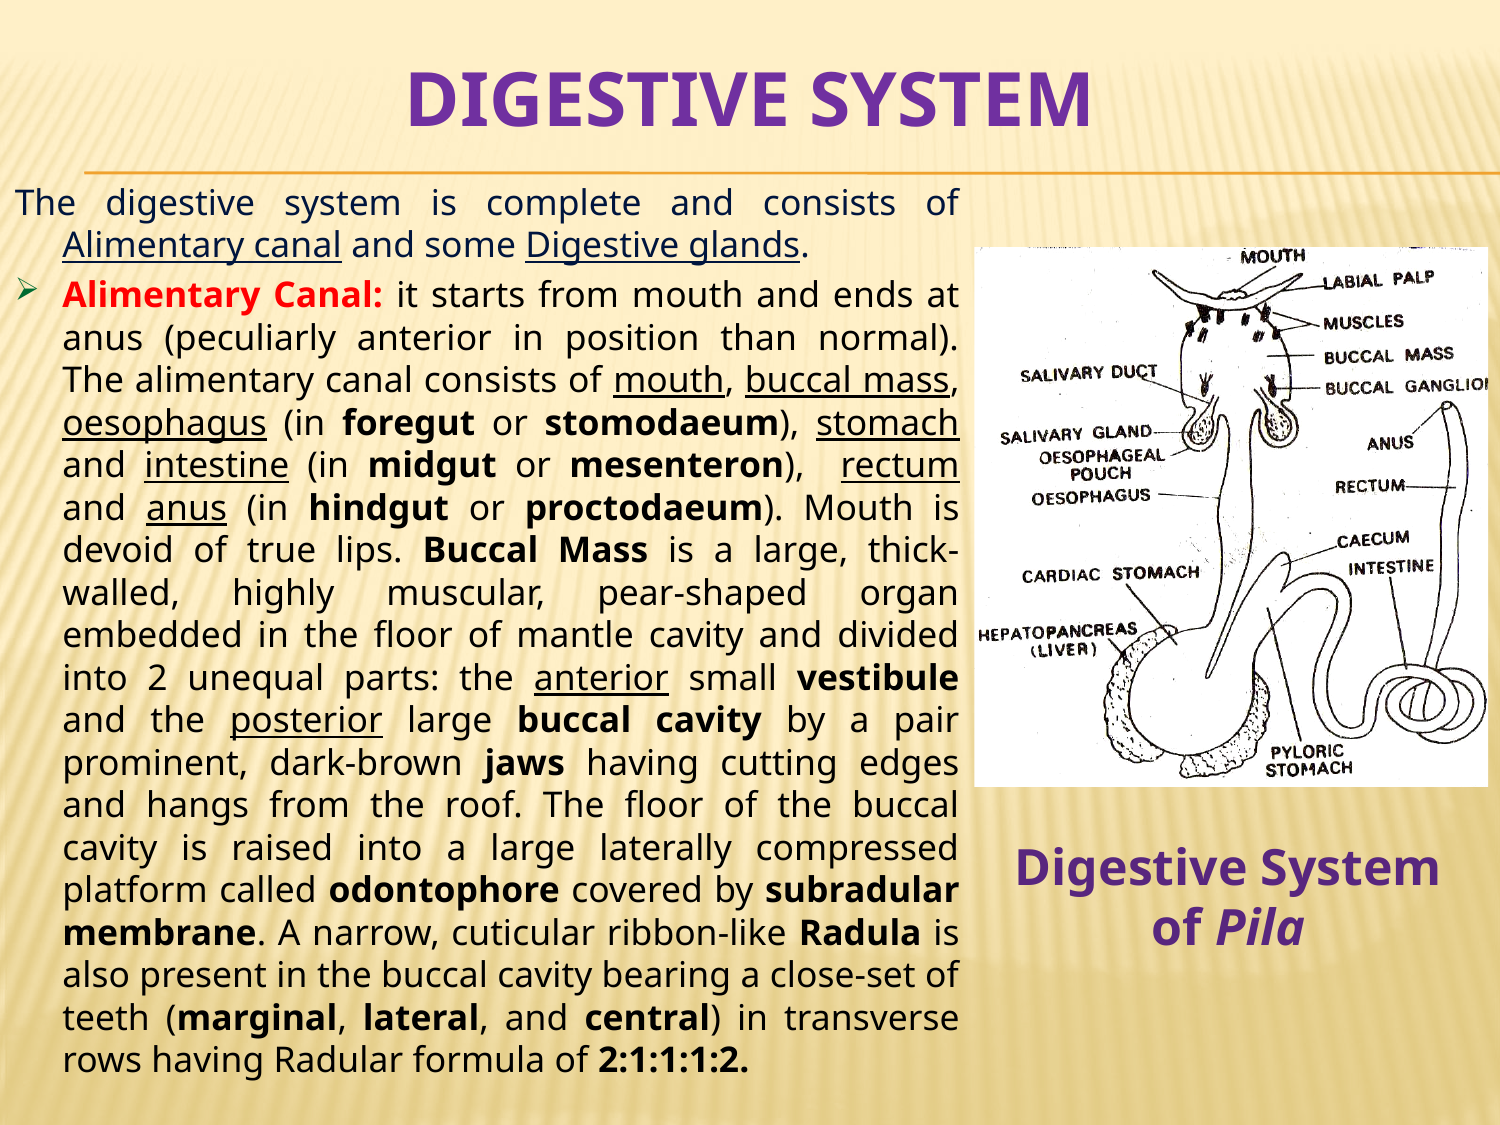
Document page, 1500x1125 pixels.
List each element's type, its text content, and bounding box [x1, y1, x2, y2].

text_box Digestive System of Pila [998, 827, 1459, 963]
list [974, 247, 1489, 788]
list The digestive system is complete and consists of Alimentary canal and some Digestive glands. Alimentary Canal: it starts from mouth and ends at anus (peculiarly anterior in position than normal). The alimentary canal consists of mouth, buccal mass, oesophagus (in foregut or stomodaeum), stomach and intestine (in midgut or mesenteron), rectum and anus (in hindgut or proctodaeum). Mouth is devoid of true lips. Buccal Mass is a large, thick-walled, highly muscular, pear-shaped organ embedded in the floor of mantle cavity and divided into 2 unequal parts: the anterior small vestibule and the posterior large buccal cavity by a pair prominent, dark-brown jaws having cutting edges and hangs from the roof. The floor of the buccal cavity is raised into a large laterally compressed platform called odontophore covered by subradular membrane. A narrow, cuticular ribbon-like Radula is also present in the buccal cavity bearing a close-set of teeth (marginal, lateral, and central) in transverse rows having Radular formula of 2:1:1:1:2. [0, 172, 975, 1125]
title Digestive System [0, 43, 1500, 149]
